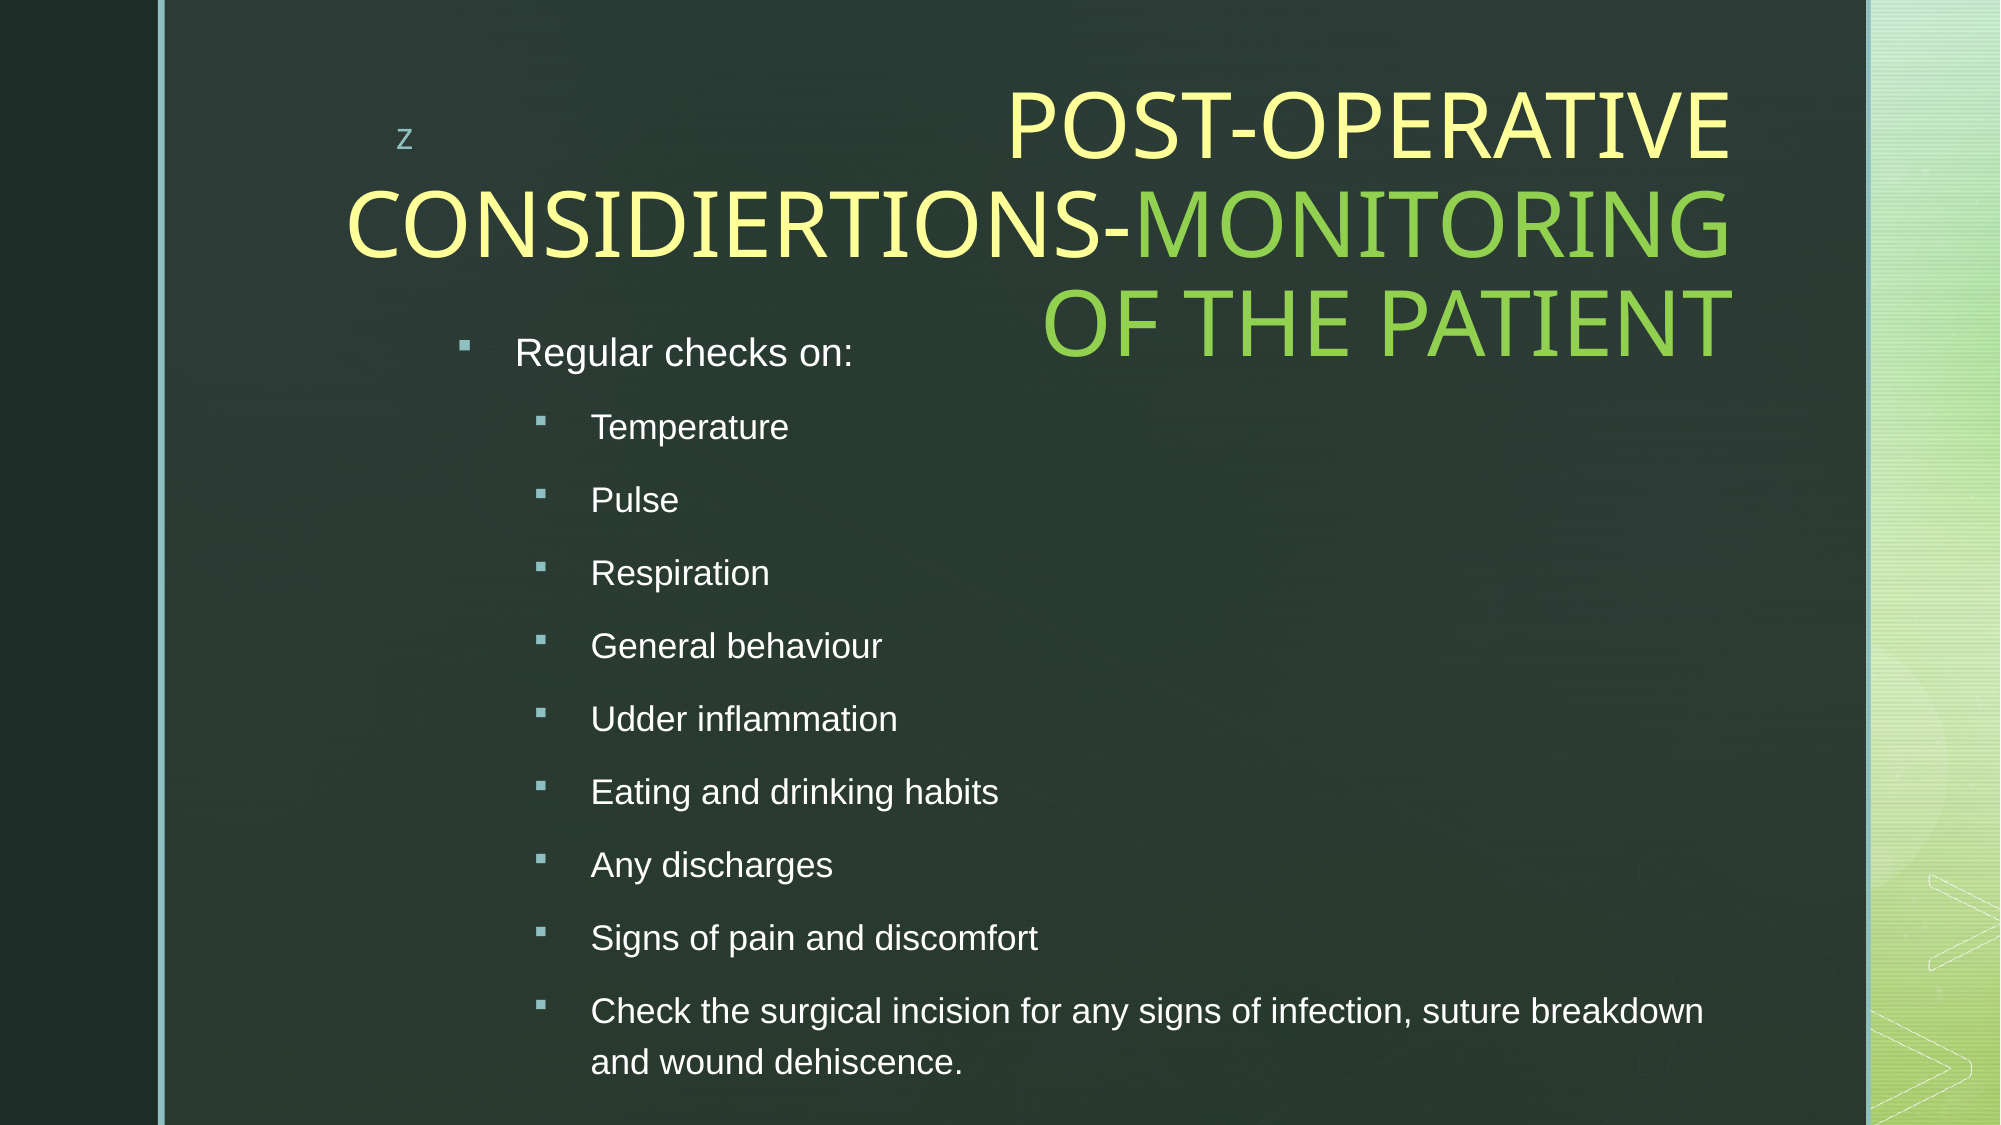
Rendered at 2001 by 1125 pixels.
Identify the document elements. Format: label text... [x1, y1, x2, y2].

picture [1871, 0, 2001, 1125]
list Regular checks on: Temperature Pulse Respiration General behaviour Udder inflammation Eating and drinking habits Any discharges Signs of pain and discomfort Check the surgical incision for any signs of infection, suture breakdown and wound dehiscence. [441, 309, 1721, 1090]
title POST-OPERATIVE CONSIDIERTIONS-MONITORING OF THE PATIENT [208, 71, 1750, 249]
